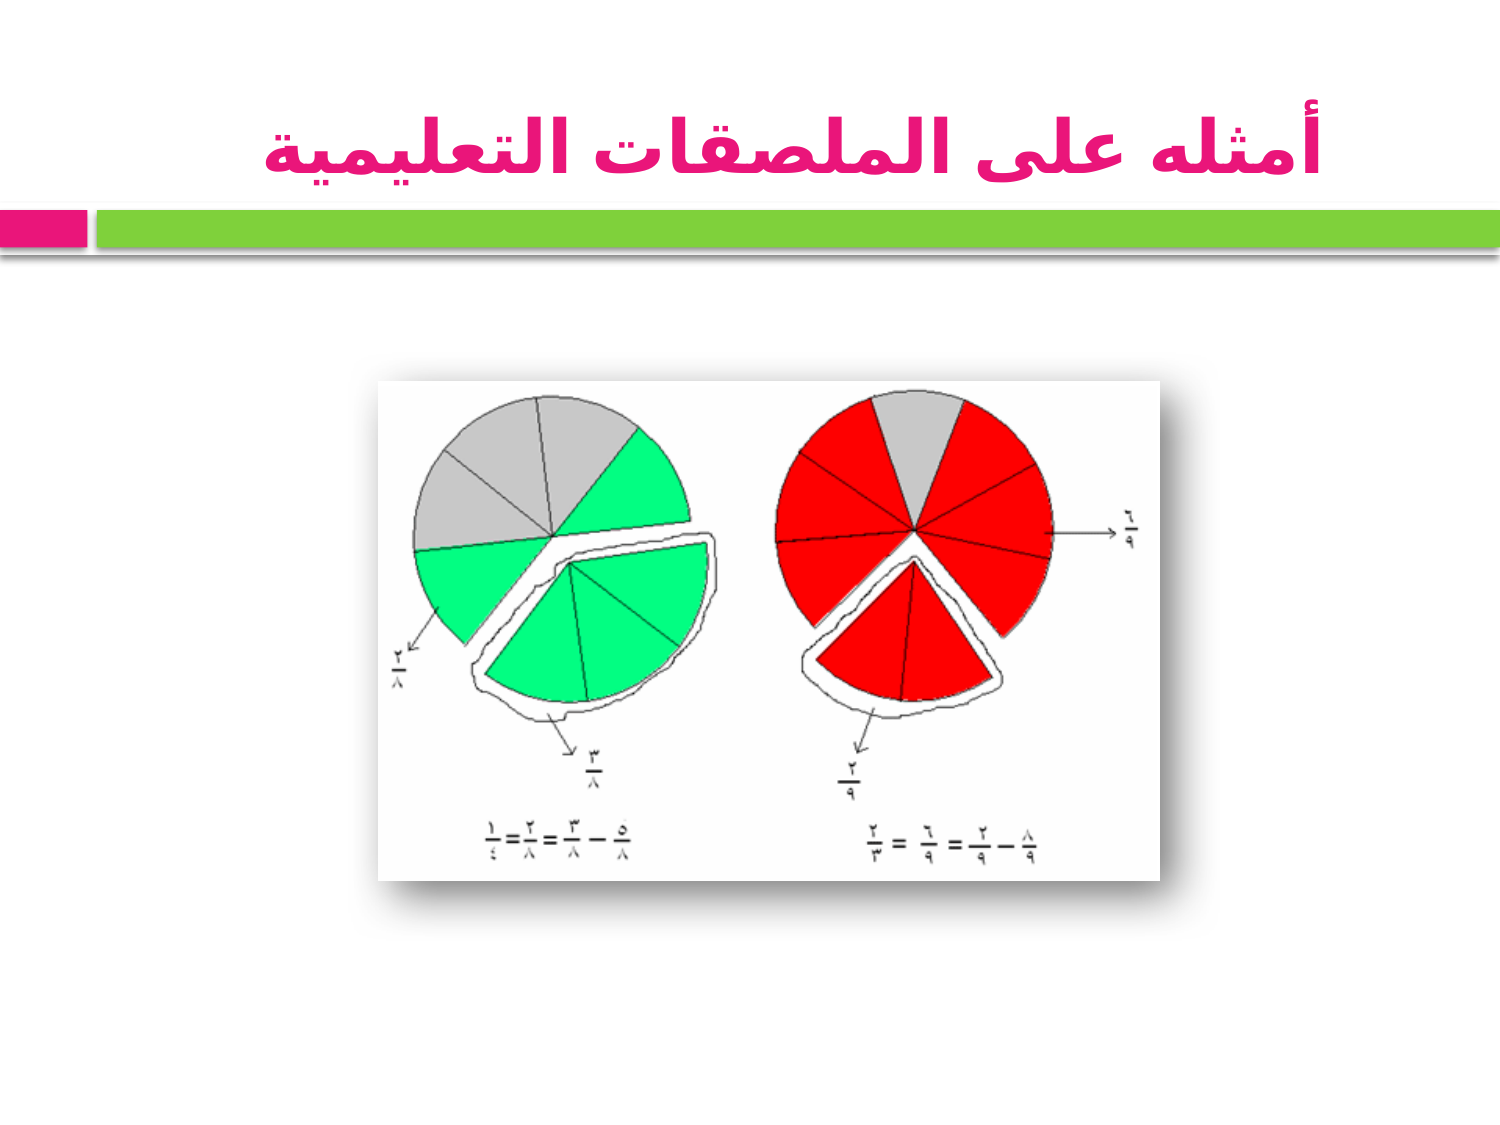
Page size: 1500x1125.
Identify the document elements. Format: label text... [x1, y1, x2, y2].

text_box أمثله على الملصقات التعليمية [125, 62, 1463, 225]
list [378, 381, 1161, 881]
